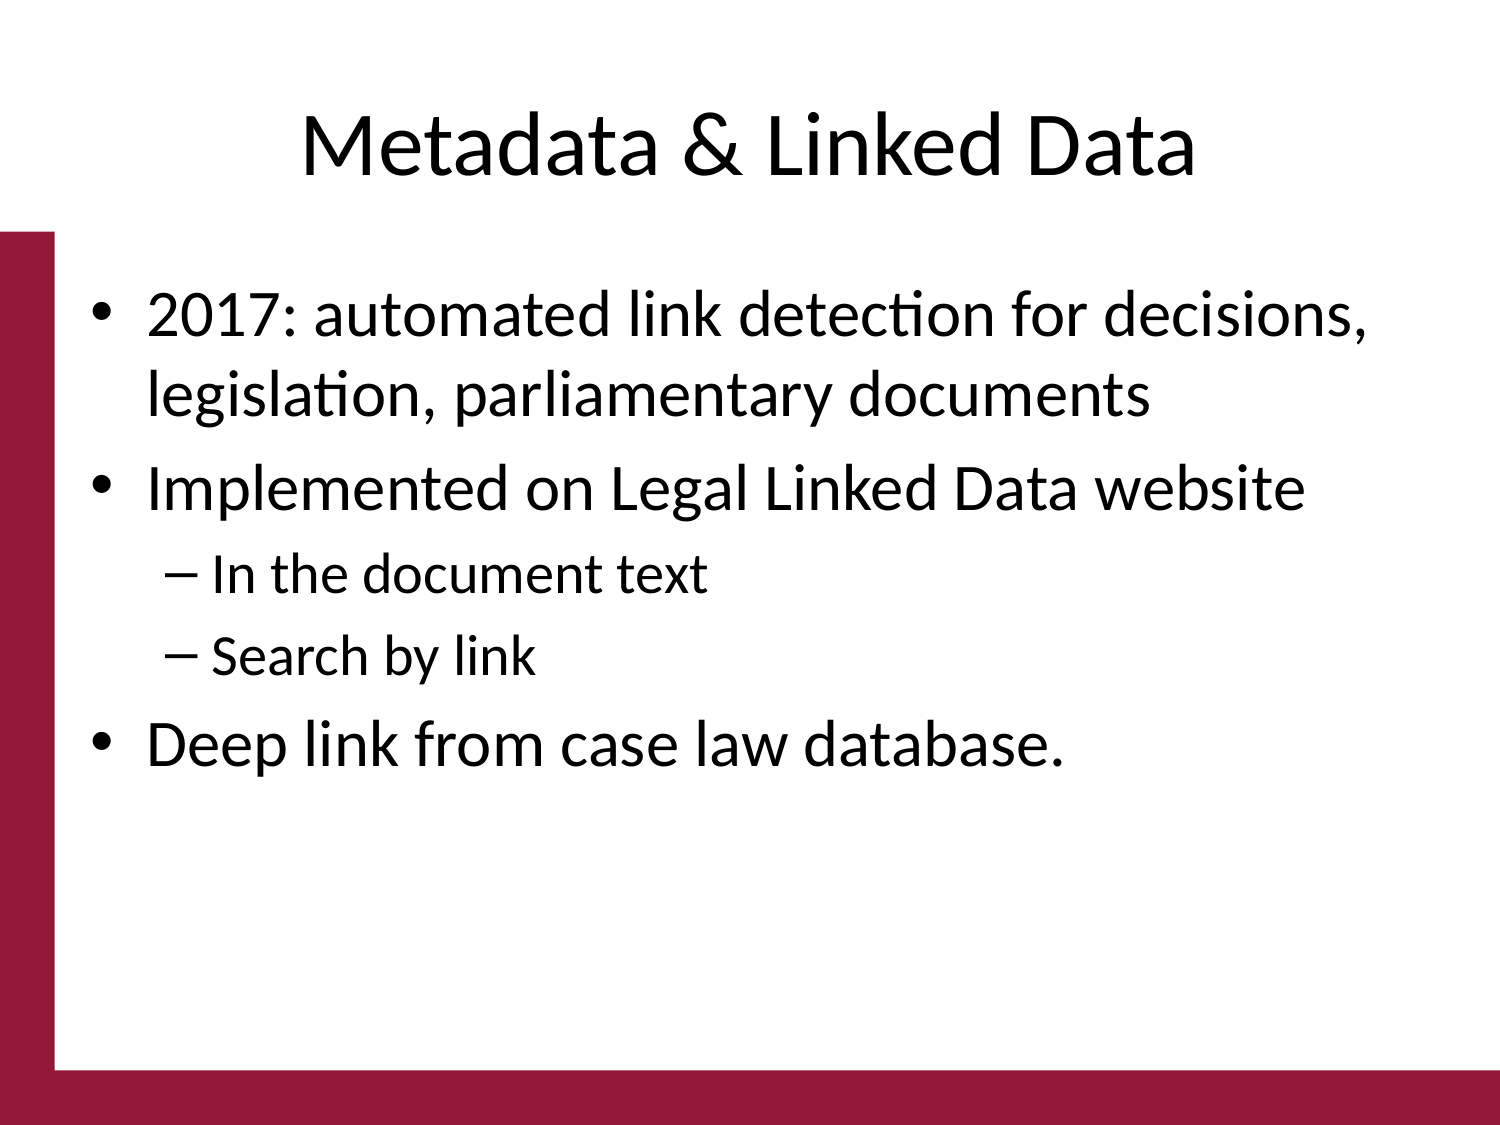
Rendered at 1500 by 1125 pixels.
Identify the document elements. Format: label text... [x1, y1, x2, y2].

text_box [57, 1068, 1500, 1125]
text_box [0, 230, 57, 1125]
list 2017: automated link detection for decisions, legislation, parliamentary documents Implemented on Legal Linked Data website In the document text Search by link Deep link from case law database. [75, 262, 1425, 1005]
title Metadata & Linked Data [75, 45, 1425, 233]
